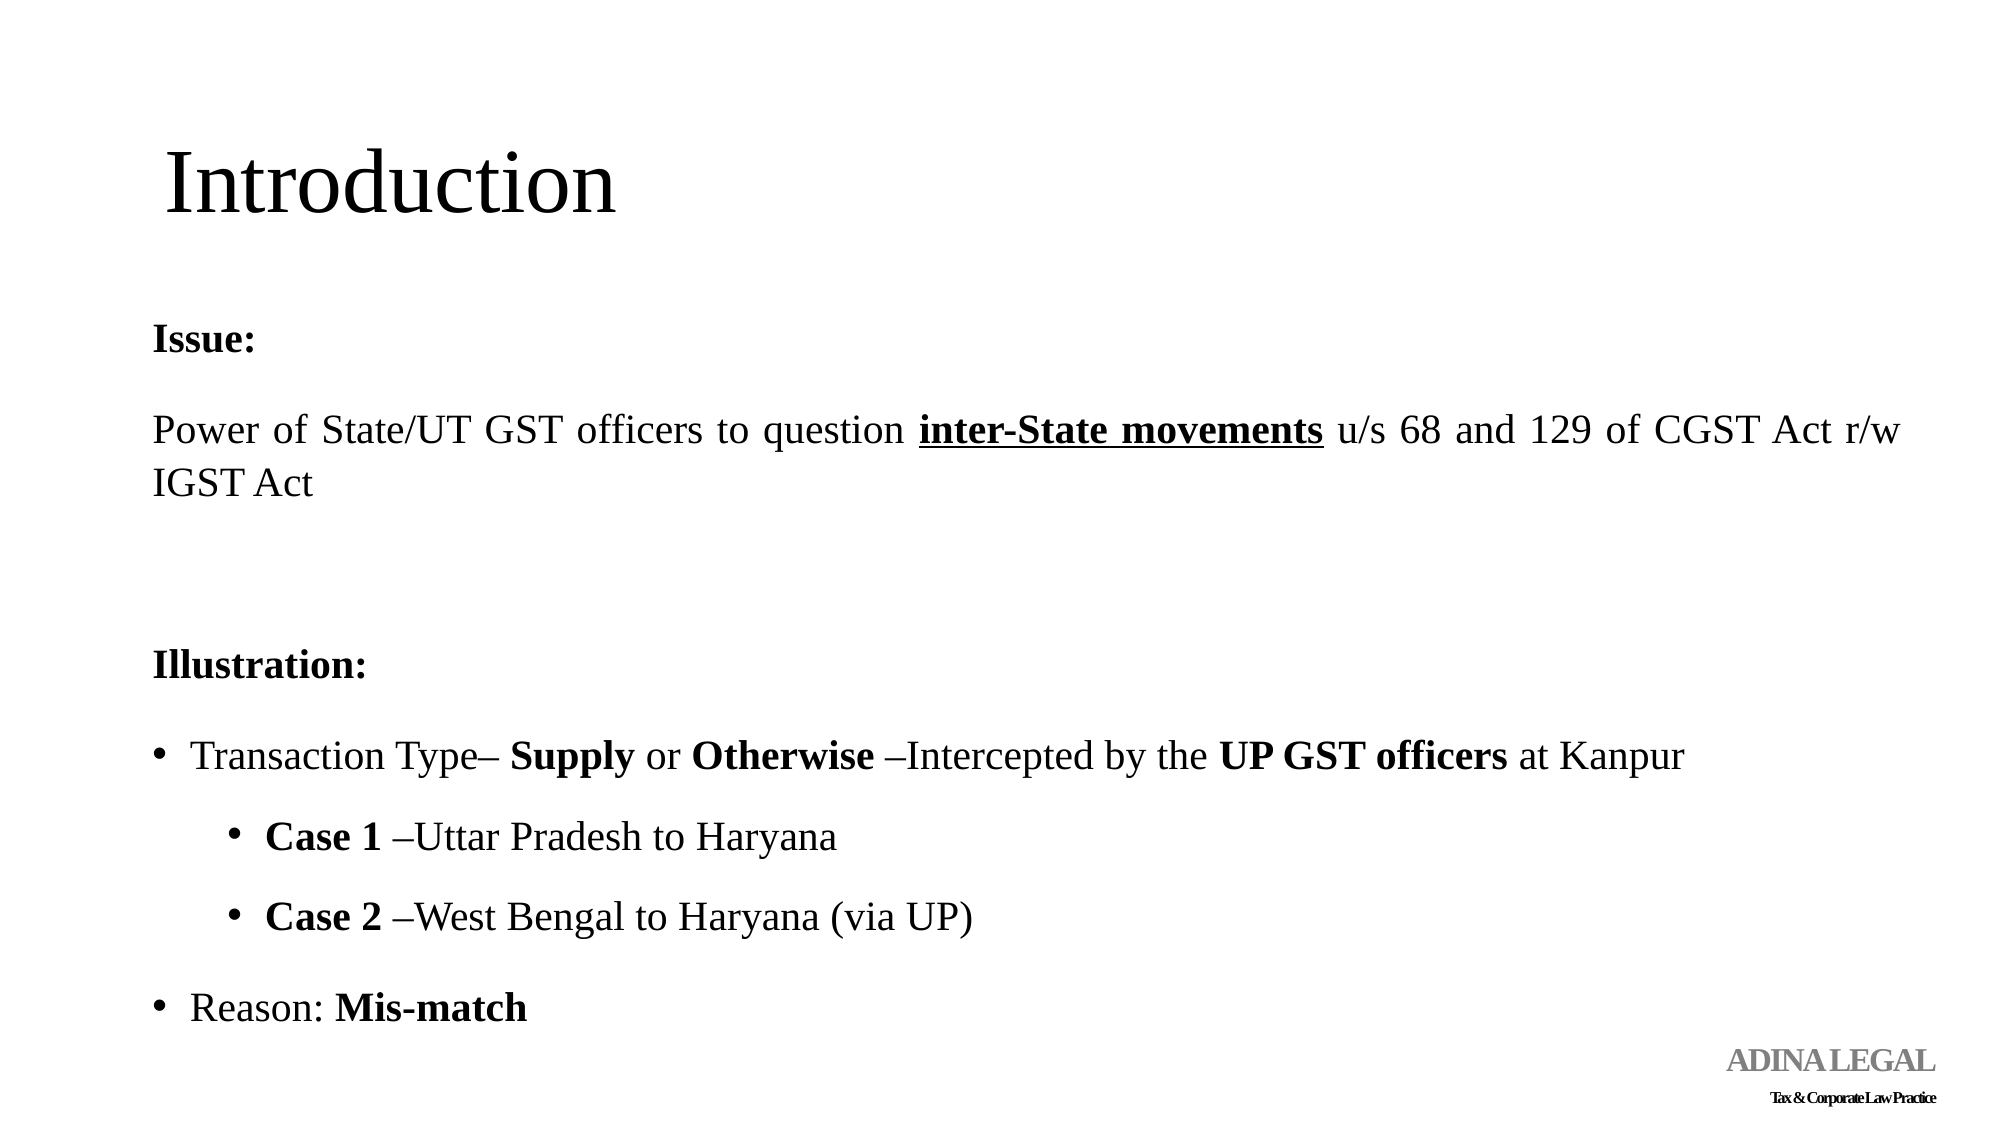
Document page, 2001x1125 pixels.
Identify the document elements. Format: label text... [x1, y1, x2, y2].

list Issue: Power of State/UT GST officers to question inter-State movements u/s 68 and 129 of CGST Act r/w IGST Act Illustration: Transaction Type– Supply or Otherwise –Intercepted by the UP GST officers at Kanpur Case 1 –Uttar Pradesh to Haryana Case 2 –West Bengal to Haryana (via UP) Reason: Mis-match [137, 299, 1917, 1014]
title Introduction [149, 62, 1875, 281]
